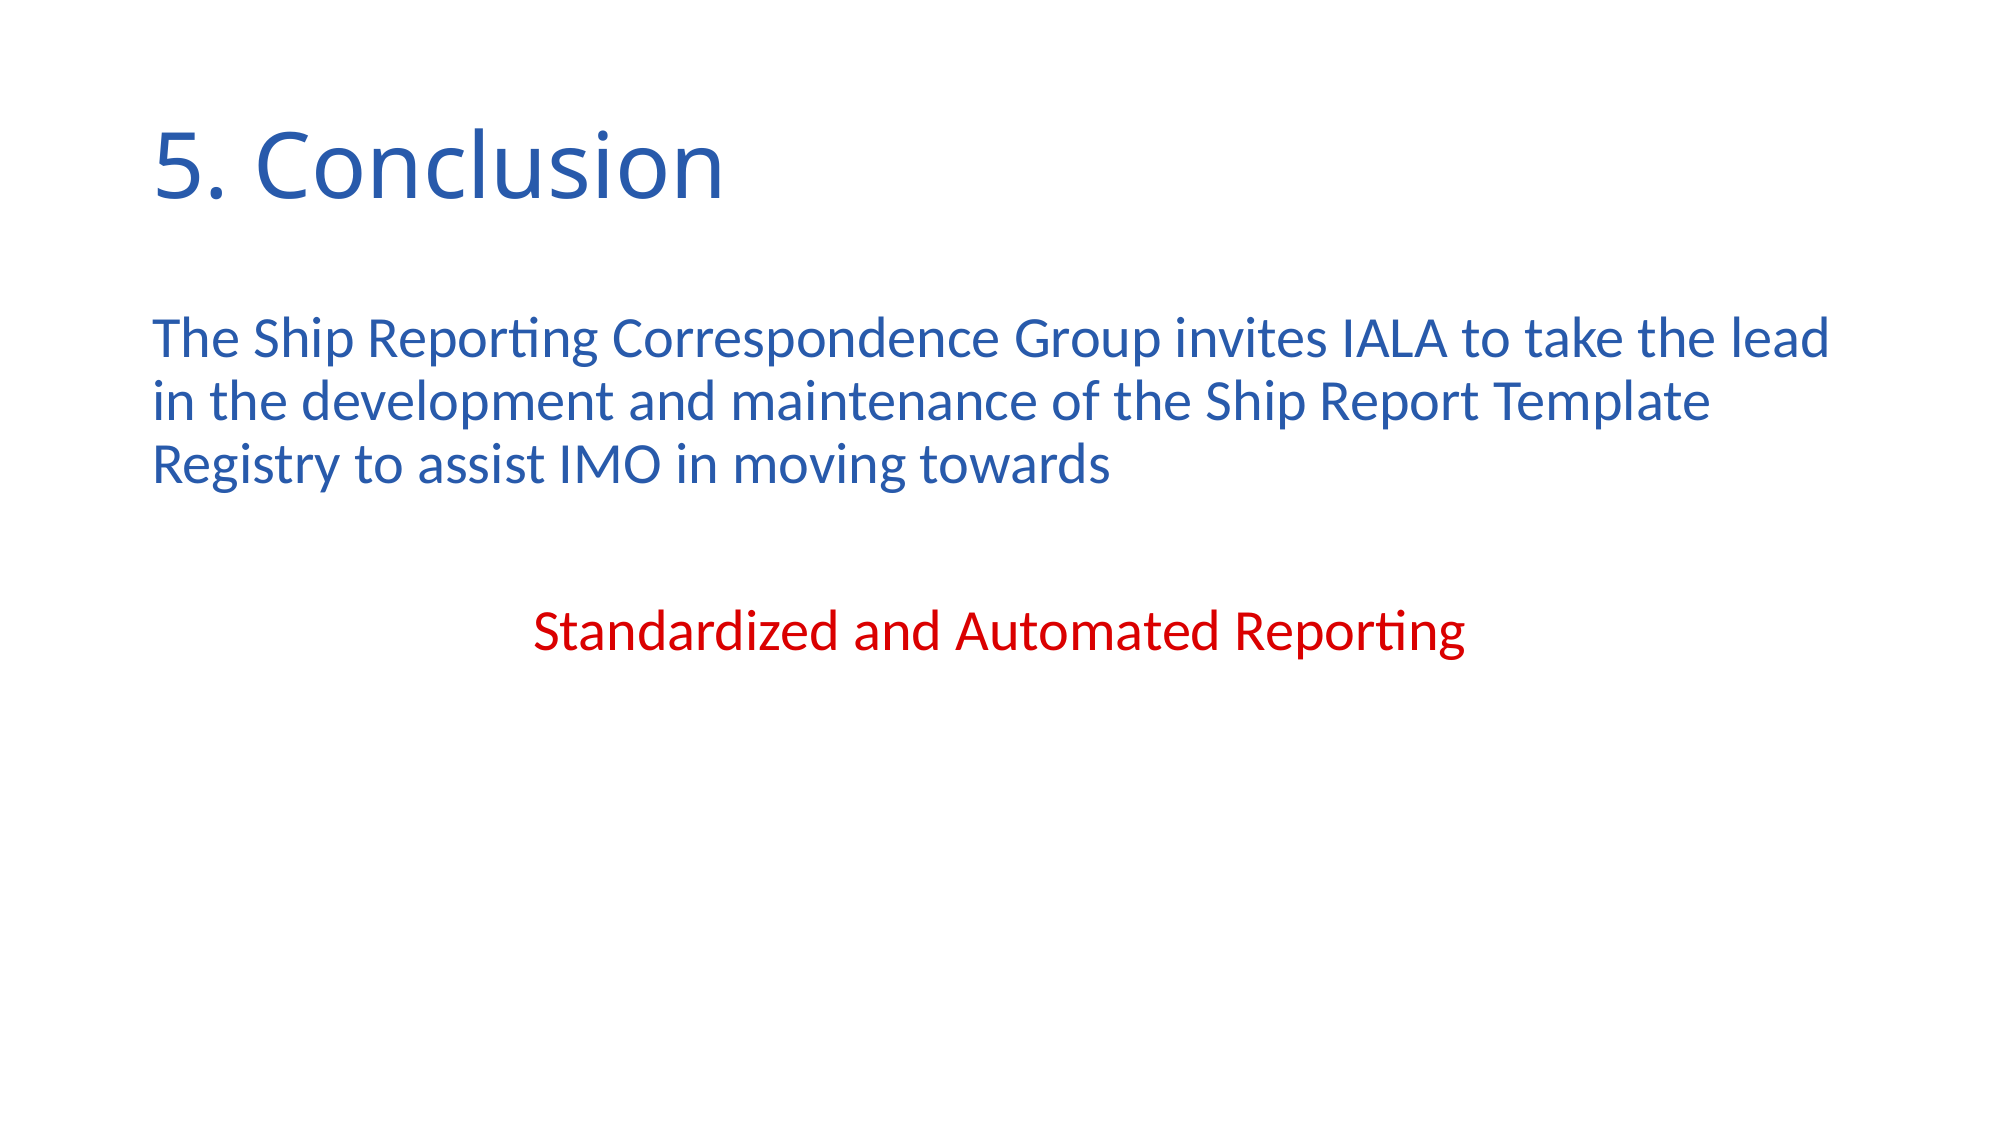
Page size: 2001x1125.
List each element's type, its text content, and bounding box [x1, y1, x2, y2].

list The Ship Reporting Correspondence Group invites IALA to take the lead in the development and maintenance of the Ship Report Template Registry to assist IMO in moving towards Standardized and Automated Reporting [137, 299, 1863, 1014]
title 5. Conclusion [137, 59, 1863, 278]
